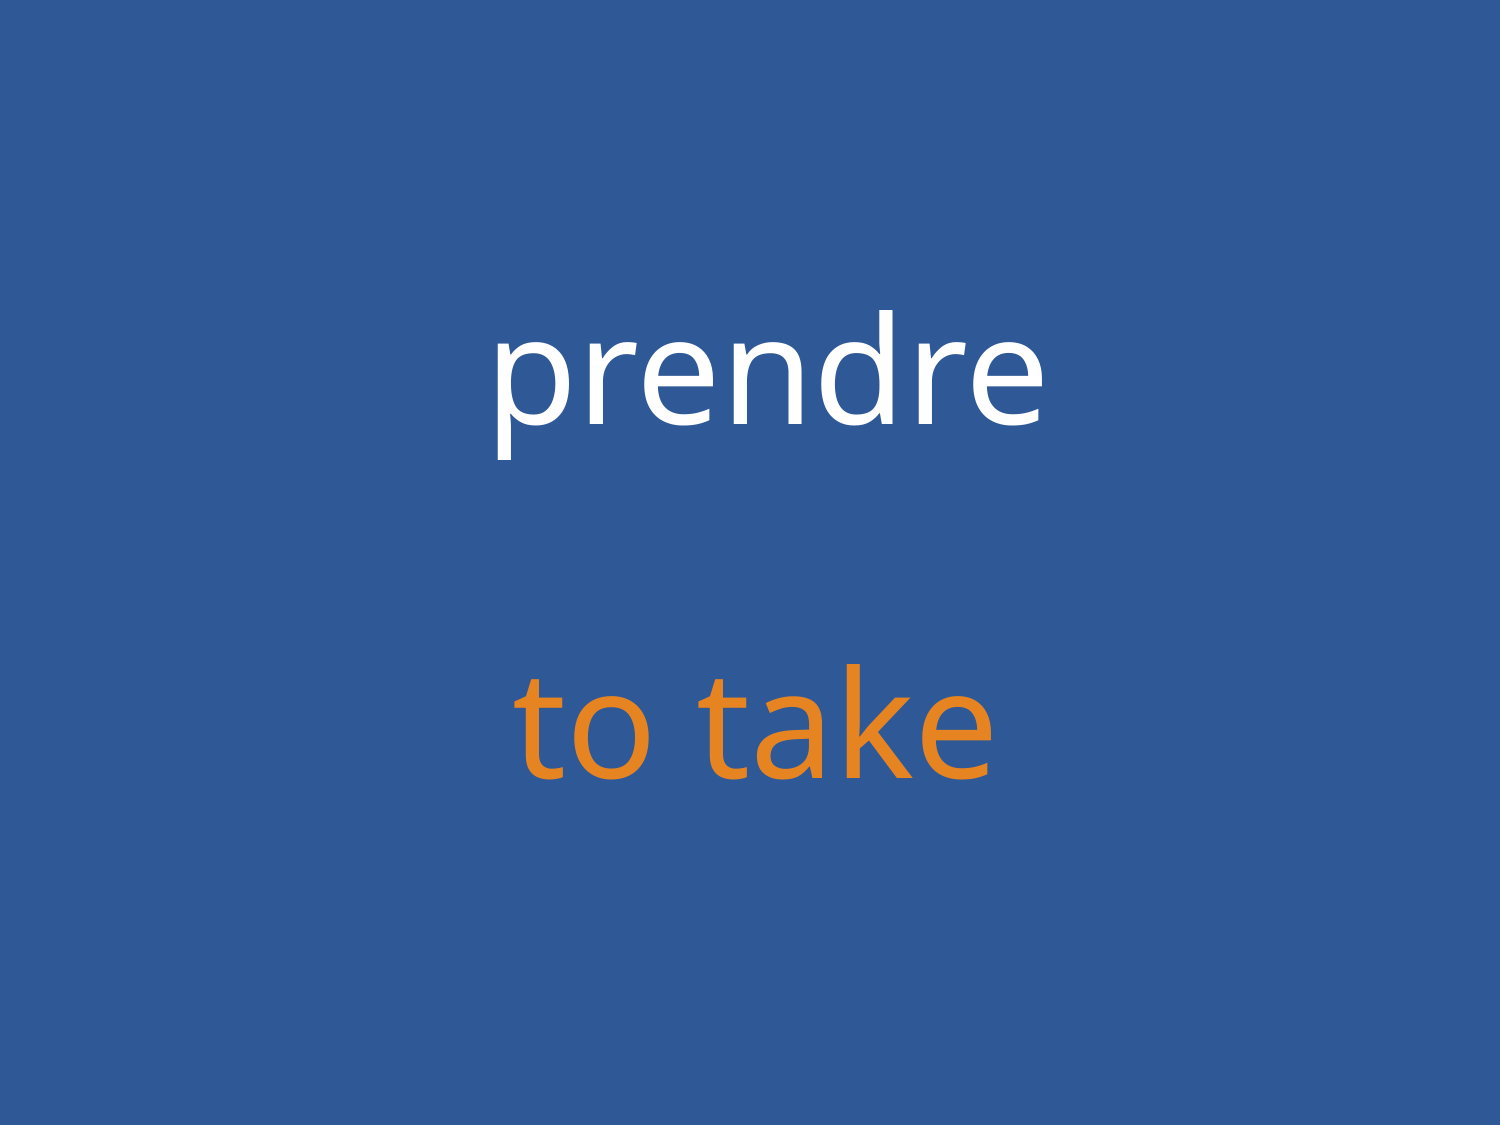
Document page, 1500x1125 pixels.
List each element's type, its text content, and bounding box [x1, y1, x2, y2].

text_box prendre [301, 267, 1235, 462]
text_box to take [301, 621, 1211, 817]
